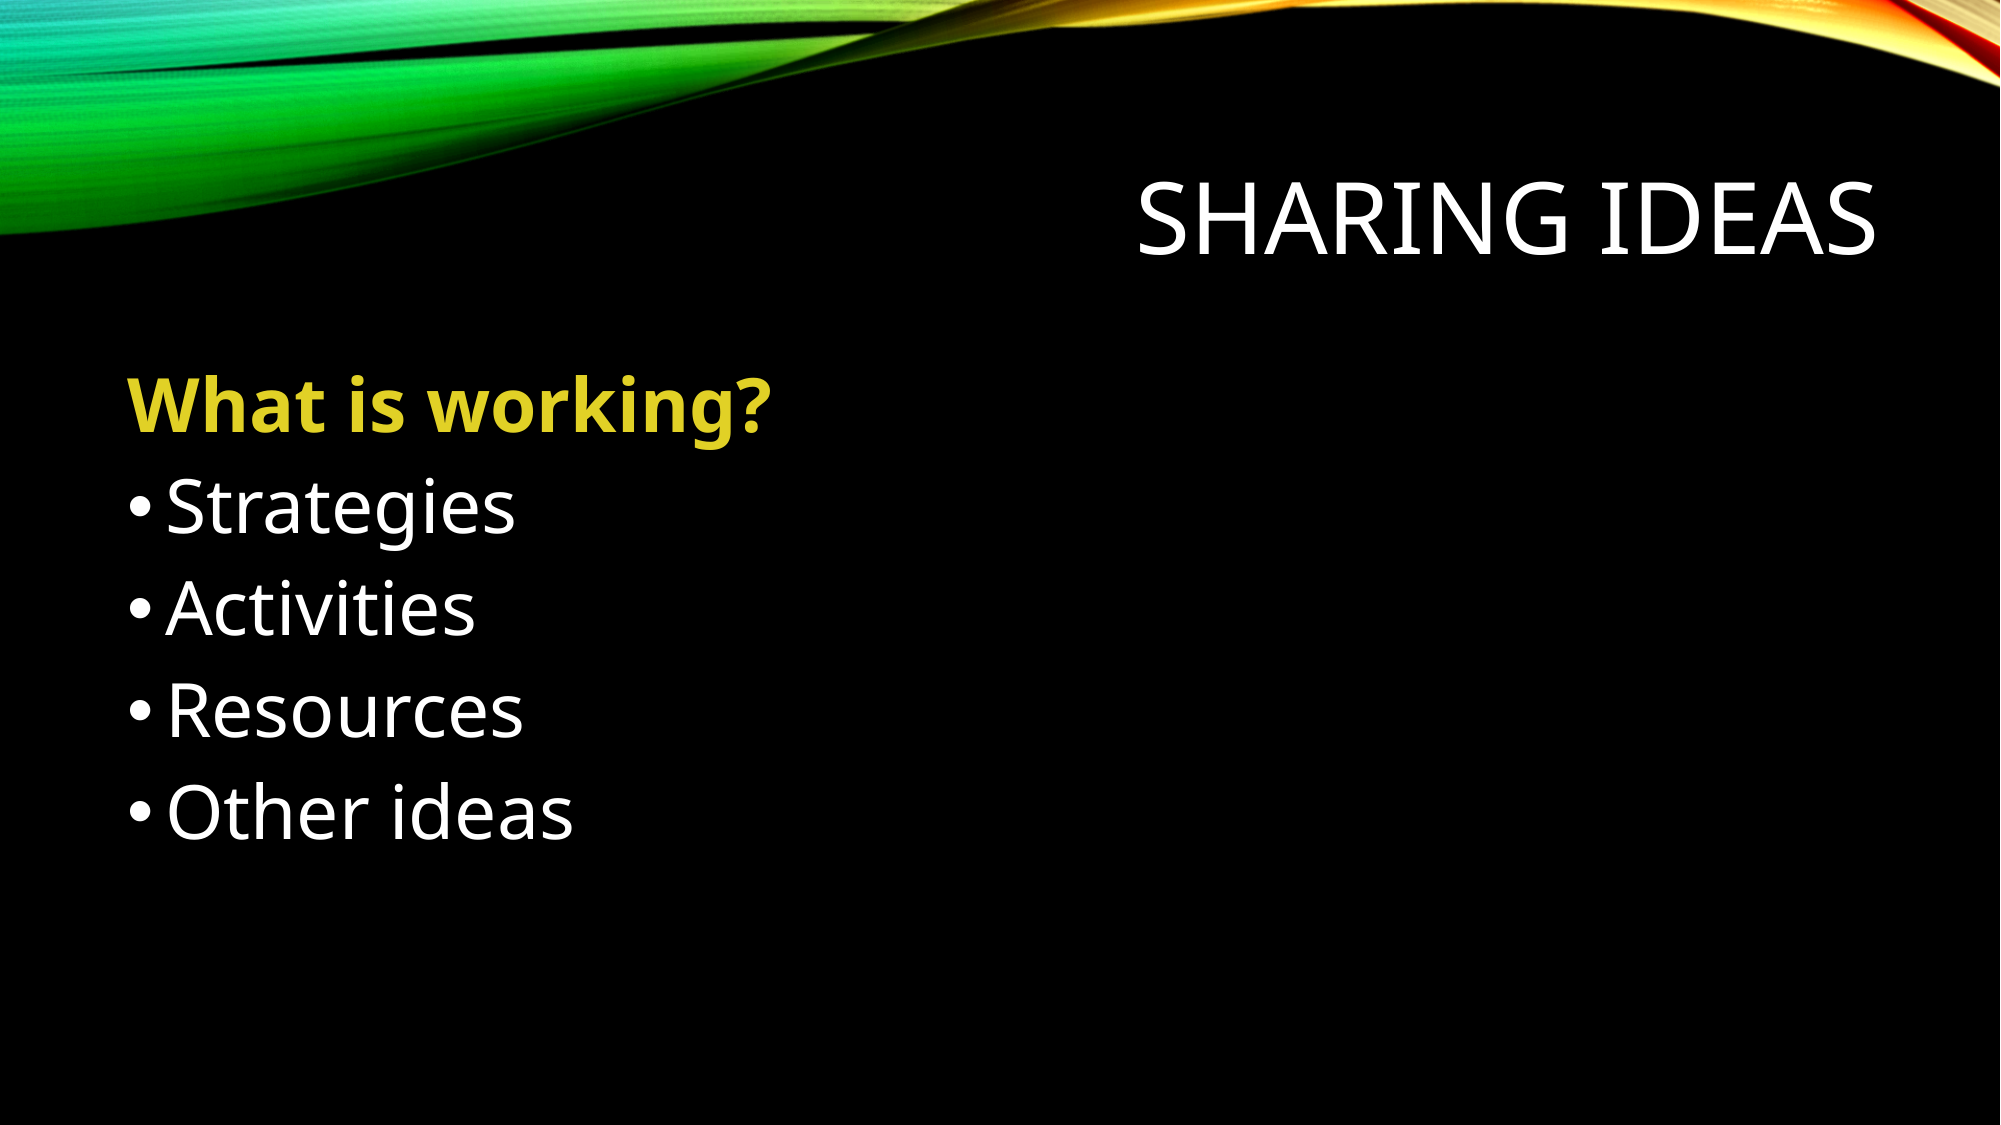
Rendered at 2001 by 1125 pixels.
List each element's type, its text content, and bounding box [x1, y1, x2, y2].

title Sharing ideas [187, 101, 1922, 344]
picture [0, 0, 2000, 237]
list What is working? Strategies Activities Resources Other ideas [112, 360, 1888, 1021]
